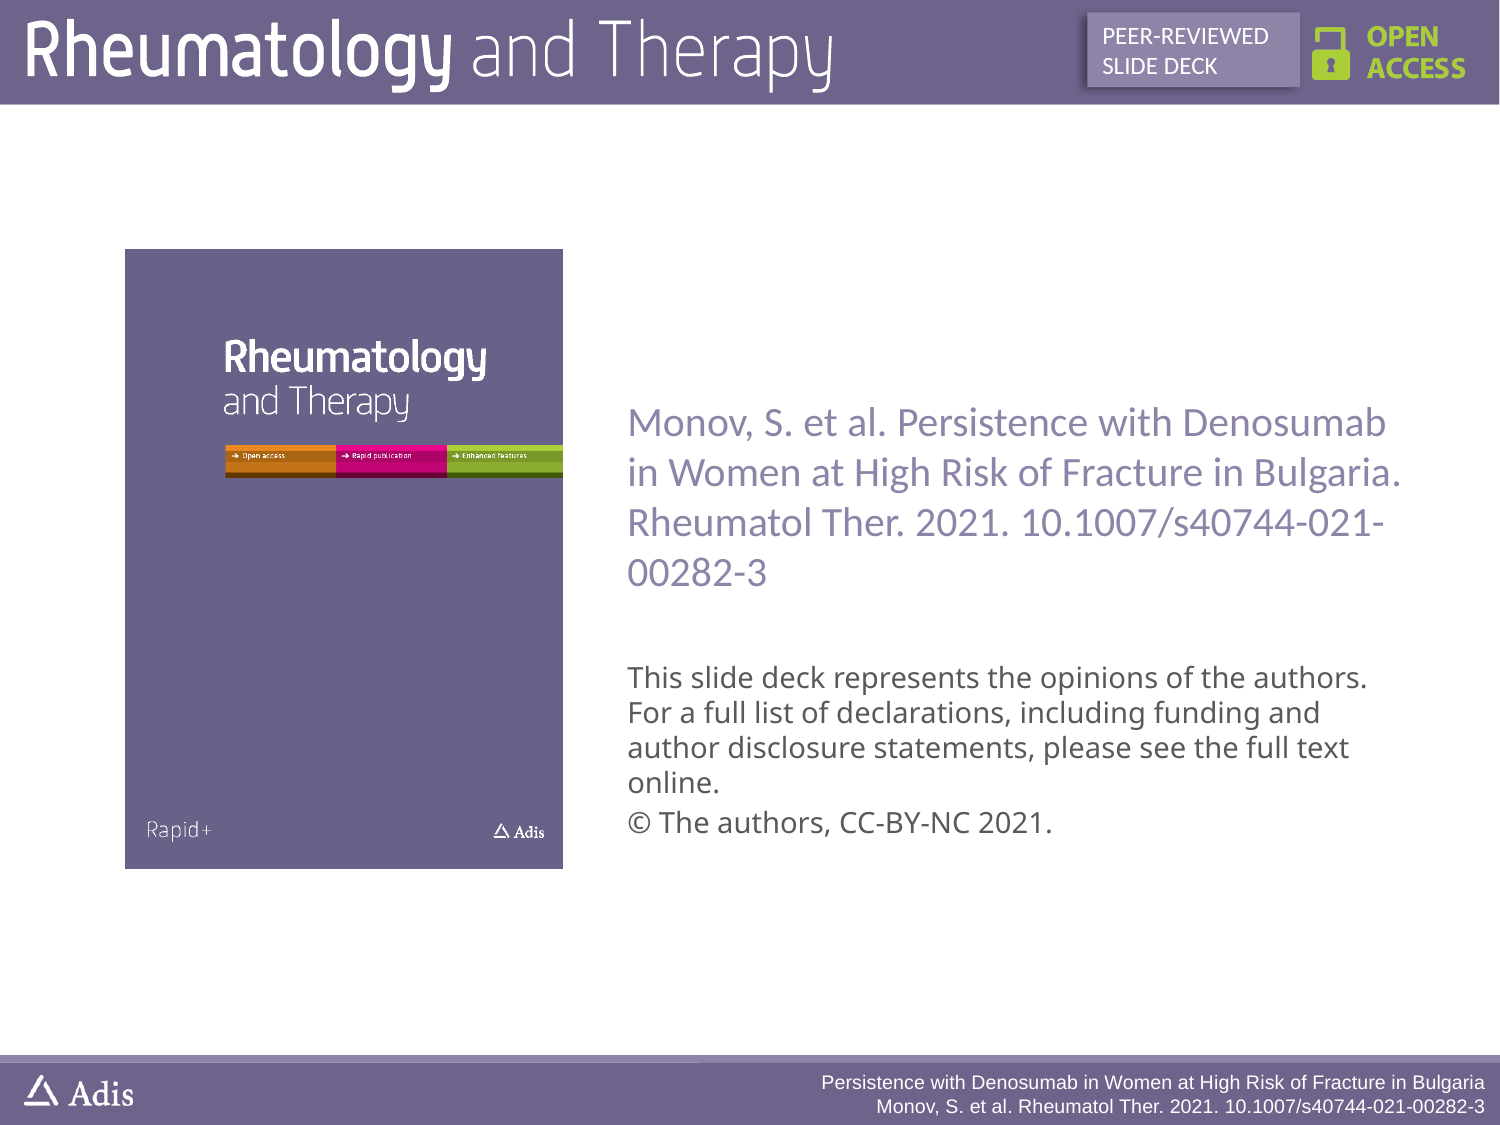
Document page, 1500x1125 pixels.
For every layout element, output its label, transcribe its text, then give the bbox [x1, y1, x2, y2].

text_box Monov, S. et al. Persistence with Denosumab in Women at High Risk of Fracture in Bulgaria. Rheumatol Ther. 2021. 10.1007/s40744-021-00282-3 This slide deck represents the opinions of the authors. For a full list of declarations, including funding and author disclosure statements, please see the full text online. © The authors, CC-BY-NC 2021. [612, 387, 1425, 782]
picture [0, 0, 1500, 105]
text_box PEER-REVIEWED SLIDE DECK [1087, 12, 1300, 88]
picture [124, 249, 563, 869]
subtitle Persistence with Denosumab in Women at High Risk of Fracture in Bulgaria Monov, S. et al. Rheumatol Ther. 2021. 10.1007/s40744-021-00282-3 [699, 1062, 1500, 1125]
picture [24, 1075, 133, 1106]
